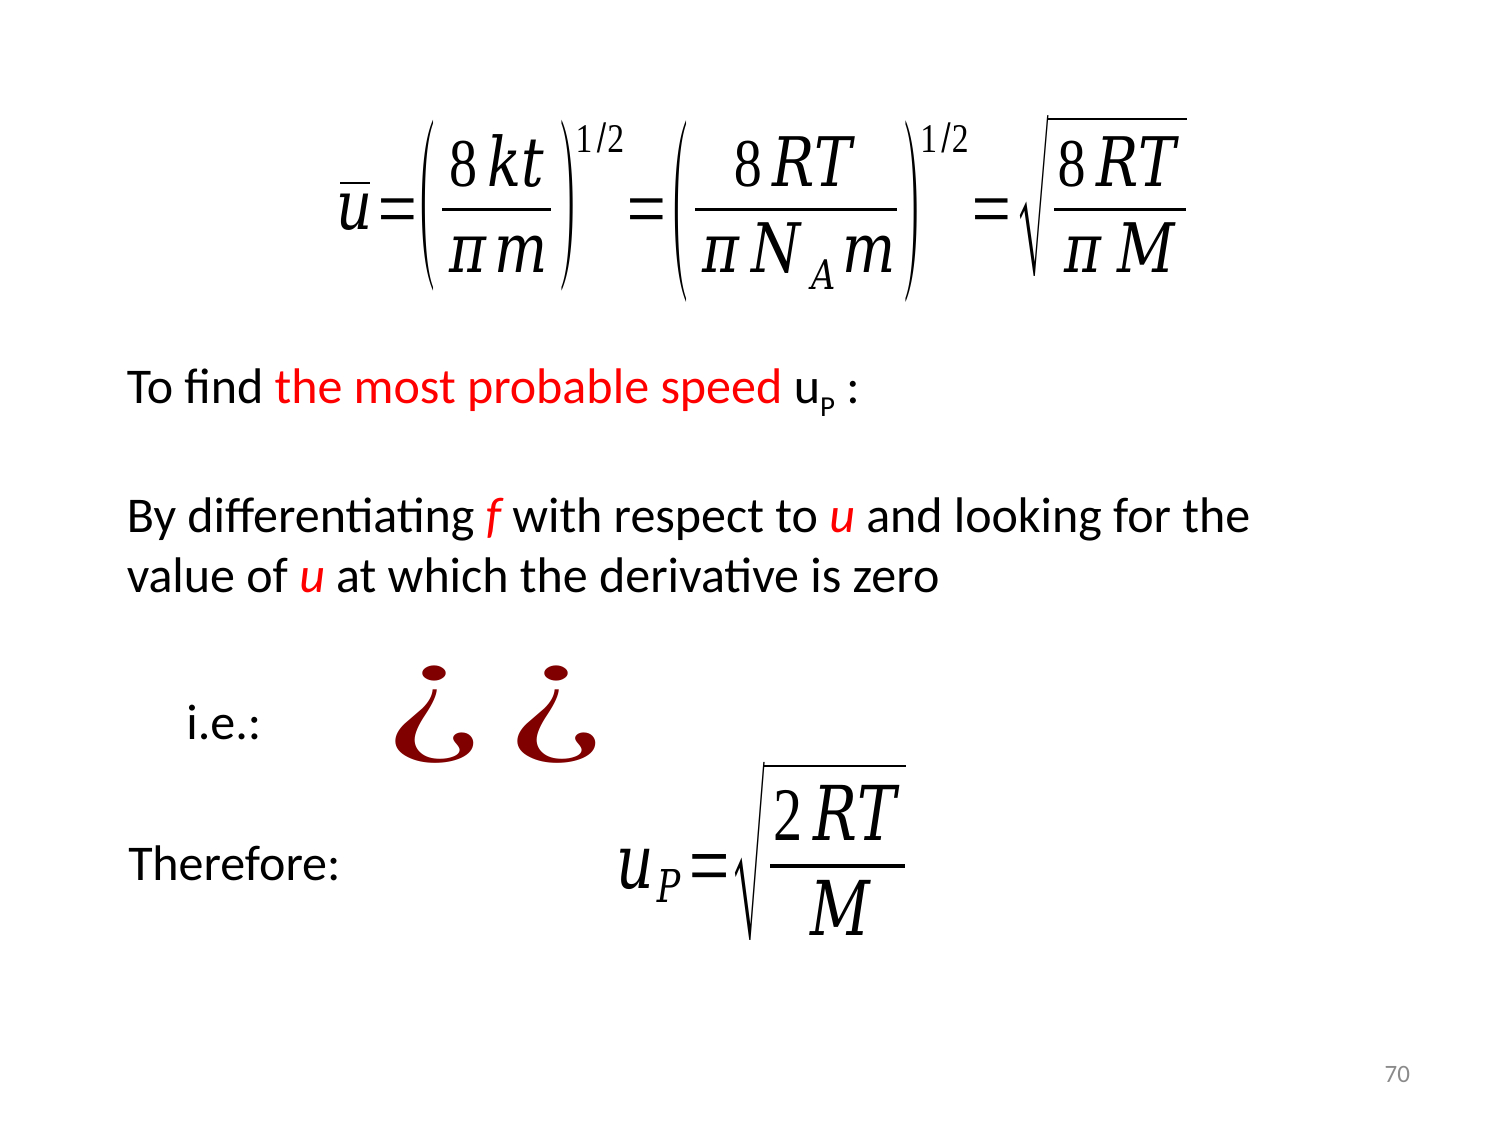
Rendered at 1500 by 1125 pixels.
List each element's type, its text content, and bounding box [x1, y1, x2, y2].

text_box i.e.: [171, 681, 277, 757]
text_box Therefore: [113, 823, 356, 898]
text_box To find the most probable speed uP : By differentiating f with respect to u and looking for the value of u at which the derivative is zero [112, 346, 1353, 730]
slide_number 70 [1074, 1042, 1425, 1103]
